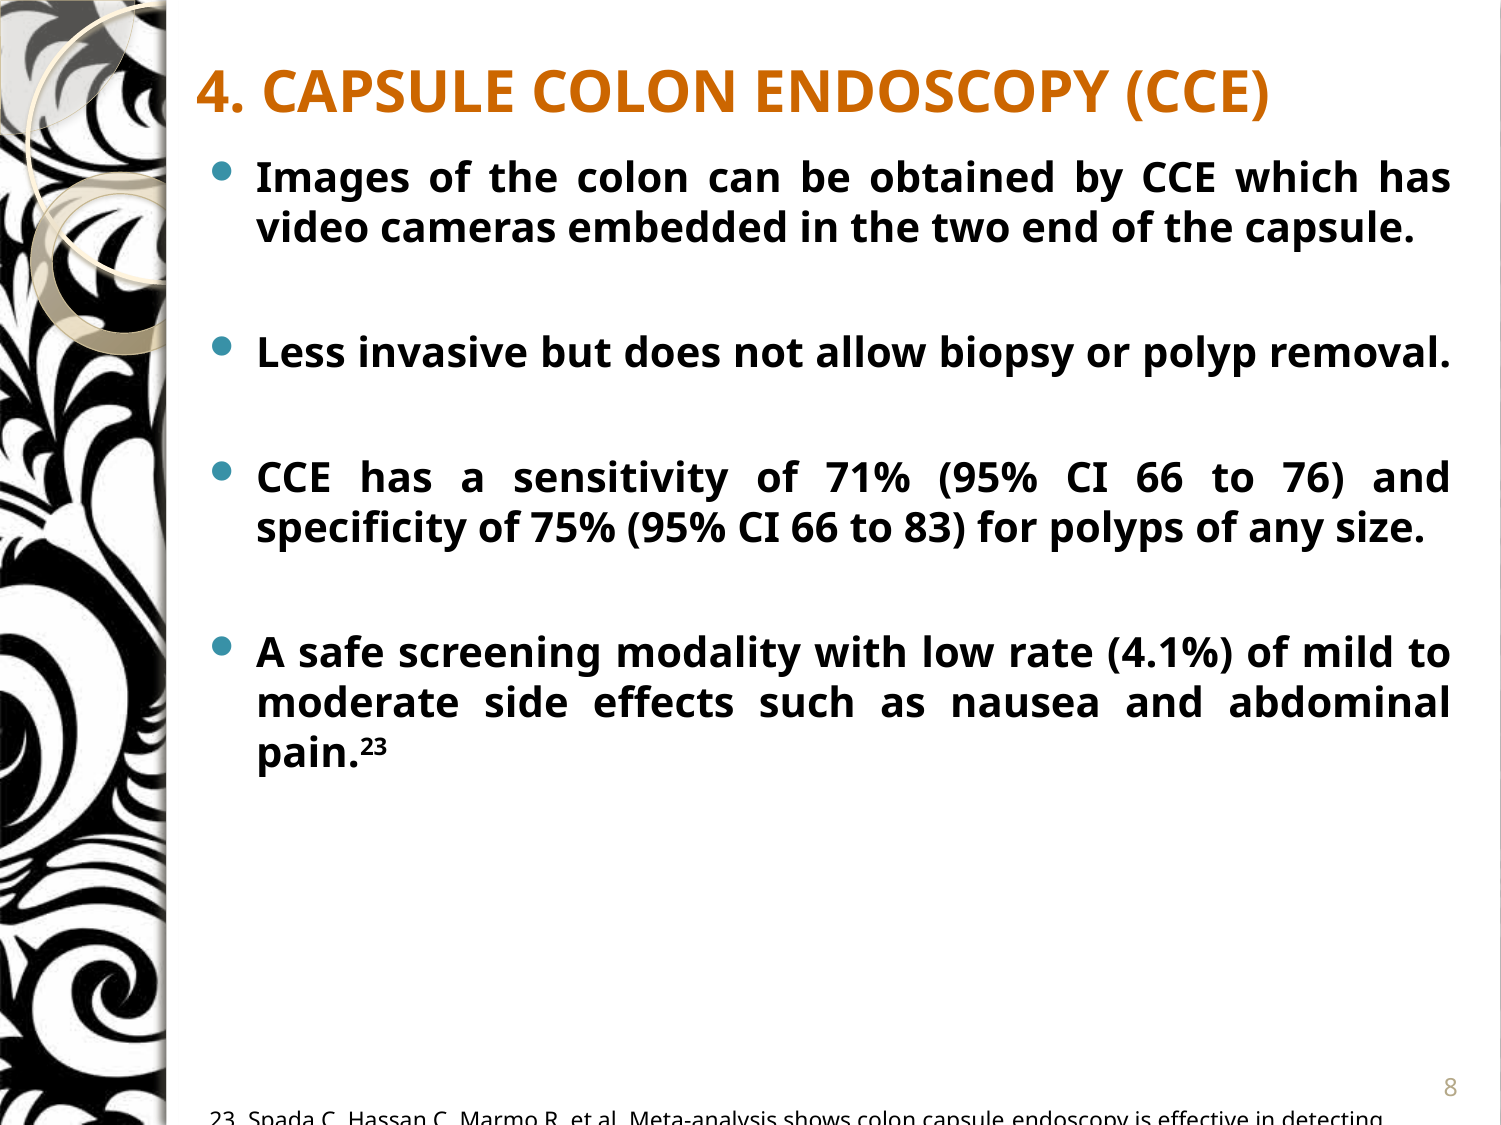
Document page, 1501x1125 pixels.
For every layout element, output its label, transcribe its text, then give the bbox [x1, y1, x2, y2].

picture [53, 241, 158, 332]
title 4. CAPSULE COLON ENDOSCOPY (CCE) [181, 0, 1420, 143]
picture [0, 134, 162, 1125]
picture [136, 0, 159, 4]
slide_number 8 [1413, 1034, 1489, 1113]
picture [62, 195, 158, 279]
picture [32, 13, 158, 207]
list Images of the colon can be obtained by CCE which has video cameras embedded in the two end of the capsule. Less invasive but does not allow biopsy or polyp removal. CCE has a sensitivity of 71% (95% CI 66 to 76) and specificity of 75% (95% CI 66 to 83) for polyps of any size. A safe screening modality with low rate (4.1%) of mild to moderate side effects such as nausea and abdominal pain.23 23. Spada C, Hassan C, Marmo R, et al. Meta-analysis shows colon capsule endoscopy is effective in detecting colorectal polyps. Clin Gastroenterol Hepatol. 2010;8(6):516-22. [181, 143, 1467, 1125]
